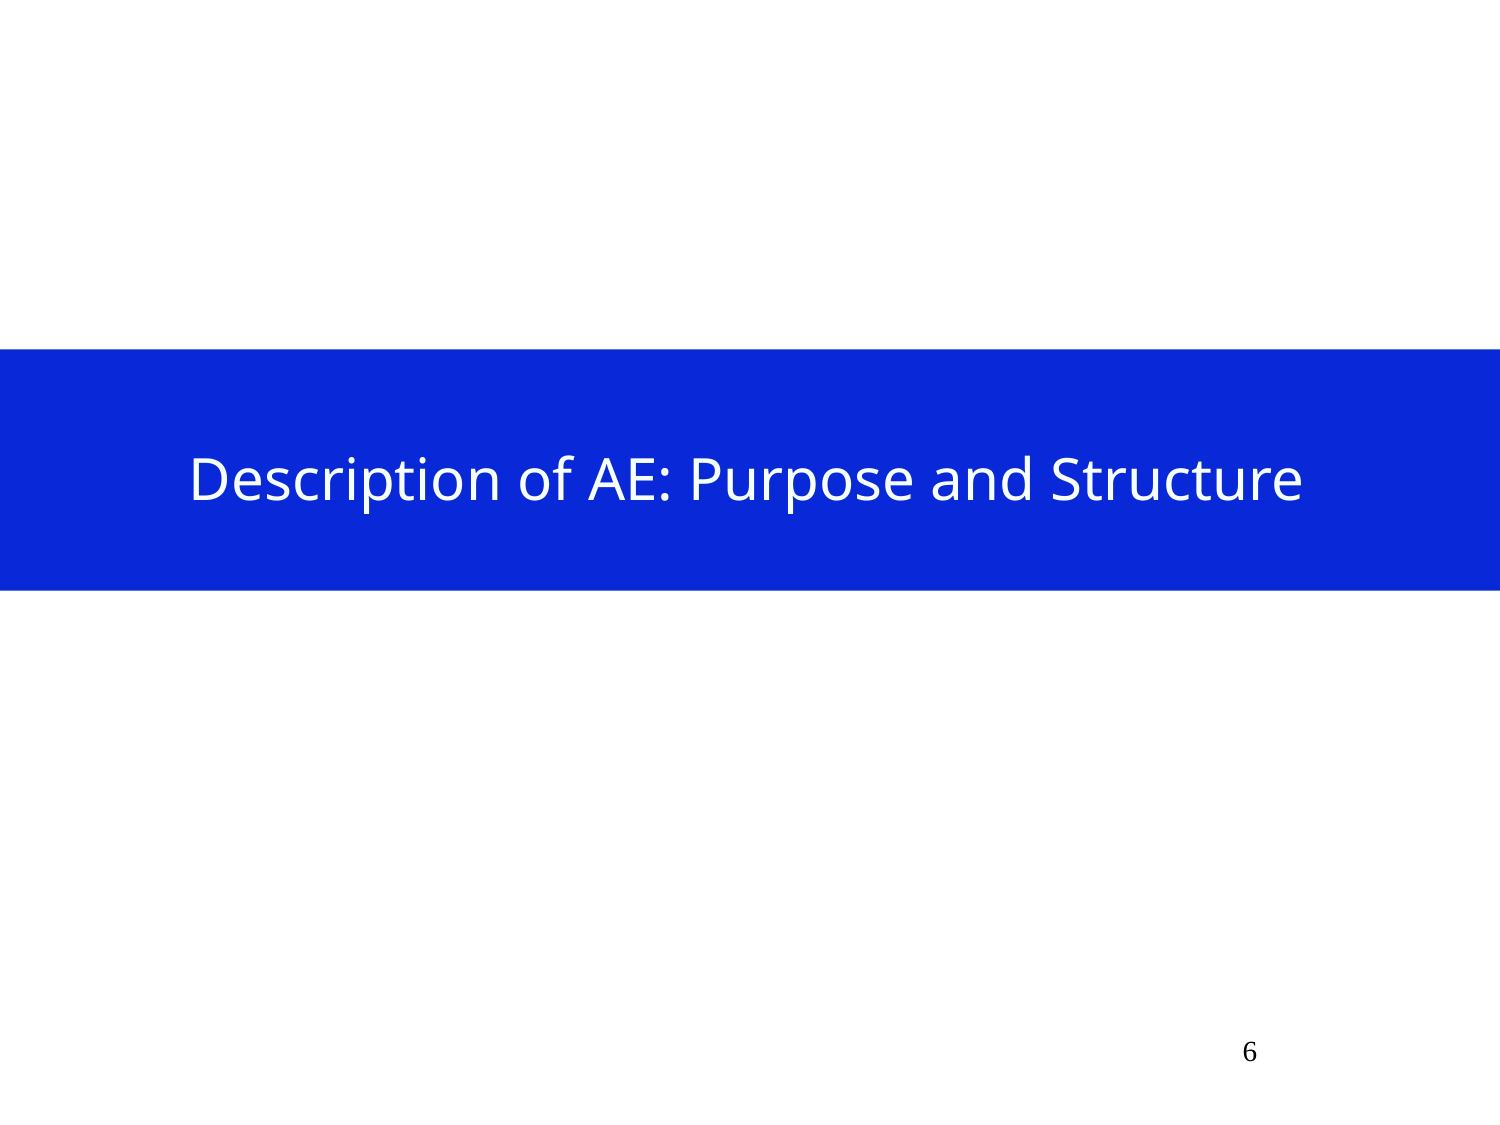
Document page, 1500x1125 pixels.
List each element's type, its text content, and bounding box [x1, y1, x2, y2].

slide_number 6 [1225, 1023, 1275, 1073]
title Description of AE: Purpose and Structure [0, 349, 1500, 591]
